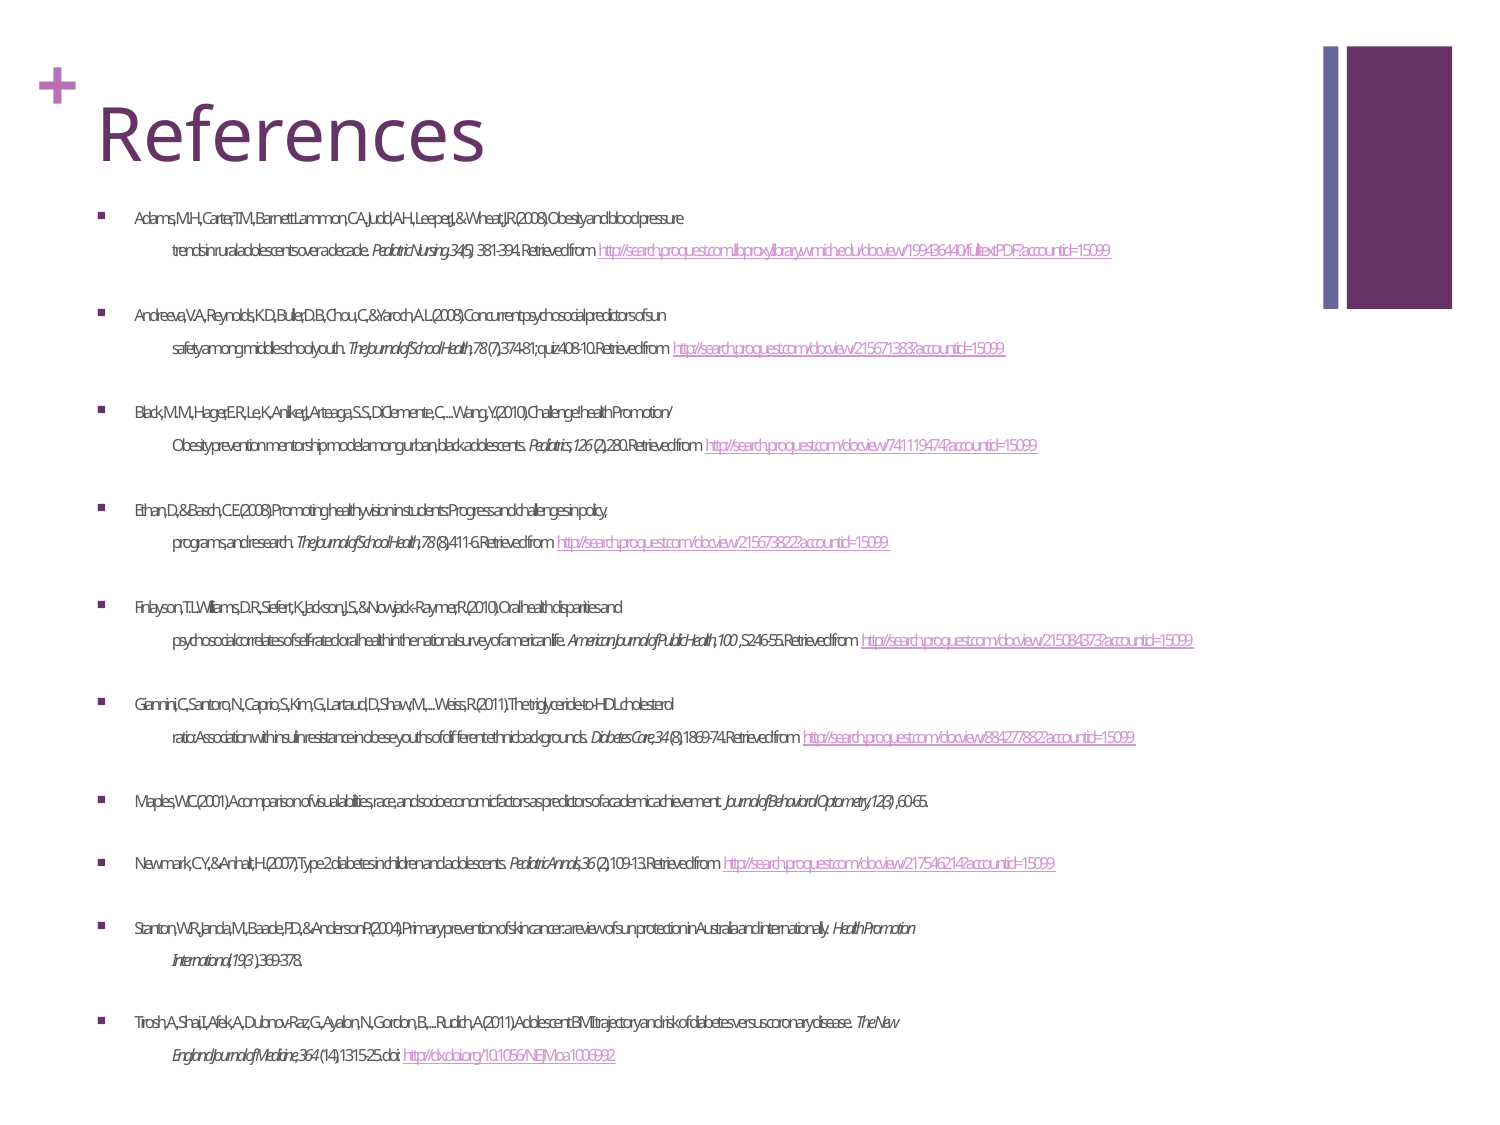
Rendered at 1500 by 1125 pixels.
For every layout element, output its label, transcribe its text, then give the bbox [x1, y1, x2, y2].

title References [81, 79, 1322, 200]
list Adams, M.H., Carter, T.M., Barnett Lammon, C.A., Judd, A.H., Leeper, J., & Wheat, J.R. (2008). Obesity and blood pressure trends in rural adolescents over a decade. Pediatric Nursing, 34(5), 381-394. Retrieved from http://search.proquest.com.libproxy.library.wmich.edu/docview/199436440/fulltextPDF?accountid=15099 Andreeva, V. A., Reynolds, K. D., Buller, D. B., Chou, C., &Yaroch, A. L. (2008). Concurrent psychosocial predictors of sun safety among middle school youth. The Journal of School Health, 78(7), 374-81; quiz 408-10. Retrieved from http://search.proquest.com/docview/215671383?accountid=15099 Black, M. M., Hager, E. R., Le, K., Anliker, J., Arteaga, S. S., DiClemente, C., . . . Wang, Y. (2010). Challenge! health Promotion/ Obesity prevention mentorship model among urban, black adolescents. Pediatrics, 126(2), 280. Retrieved from http://search.proquest.com/docview/741119474?accountid=15099 Ethan, D., &Basch, C. E. (2008). Promoting healthy vision in students: Progress and challenges in policy, programs, and research. The Journal of School Health, 78(8), 411-6. Retrieved from http://search.proquest.com/docview/215673822?accountid=15099 Finlayson, T. L.Williams, D. R., Siefert, K., Jackson, J. S., &Nowjack- Raymer, R. (2010). Oral health disparities and psychosocial correlates of self-rated oral health in the national survey of american life. American Journal of Public Health, 100, S246-55. Retrieved from http://search.proquest.com/docview/215084373?accountid=15099 Giannini, C., Santoro, N., Caprio, S., Kim, G., Lartaud, D., Shaw, M., . . . Weiss, R. (2011). The triglyceride-to-HDL cholesterol ratio: Association with insulin resistance in obese youths of different ethnic backgrounds. Diabetes Care, 34(8), 1869-74. Retrieved from http://search.proquest.com/docview/884277882?accountid=15099 Maples, W.C. (2001). A comparison of visual abilities, race, and socioeconomic factors as predictors of academic achievement. Journal of Behavioral Optometry, 12(3), 60-65. Newmark, C. Y., &Anhalt, H. (2007). Type 2 diabetes in children and adolescents. Pediatric Annals, 36(2), 109-13. Retrieved from http://search.proquest.com/docview/217546214?accountid=15099 Stanton, W.R., Janda, M., Baade, P.D., &AndersonP. (2004). Primary prevention of skin cancer: a review of sun protection in Australia and internationally. Health Promotion International, 19(3), 369-378. Tirosh, A., Shai, I., Afek, A., Dubnov-Raz, G., Ayalon, N., Gordon, B., . . . Rudich, A. (2011). Adolescent BMI trajectory and risk of diabetes versus coronary disease. The New England Journal of Medicine, 364(14), 1315-25. doi: http://dx.doi.org/10.1056/NEJMoa1006992 [81, 200, 1463, 1125]
